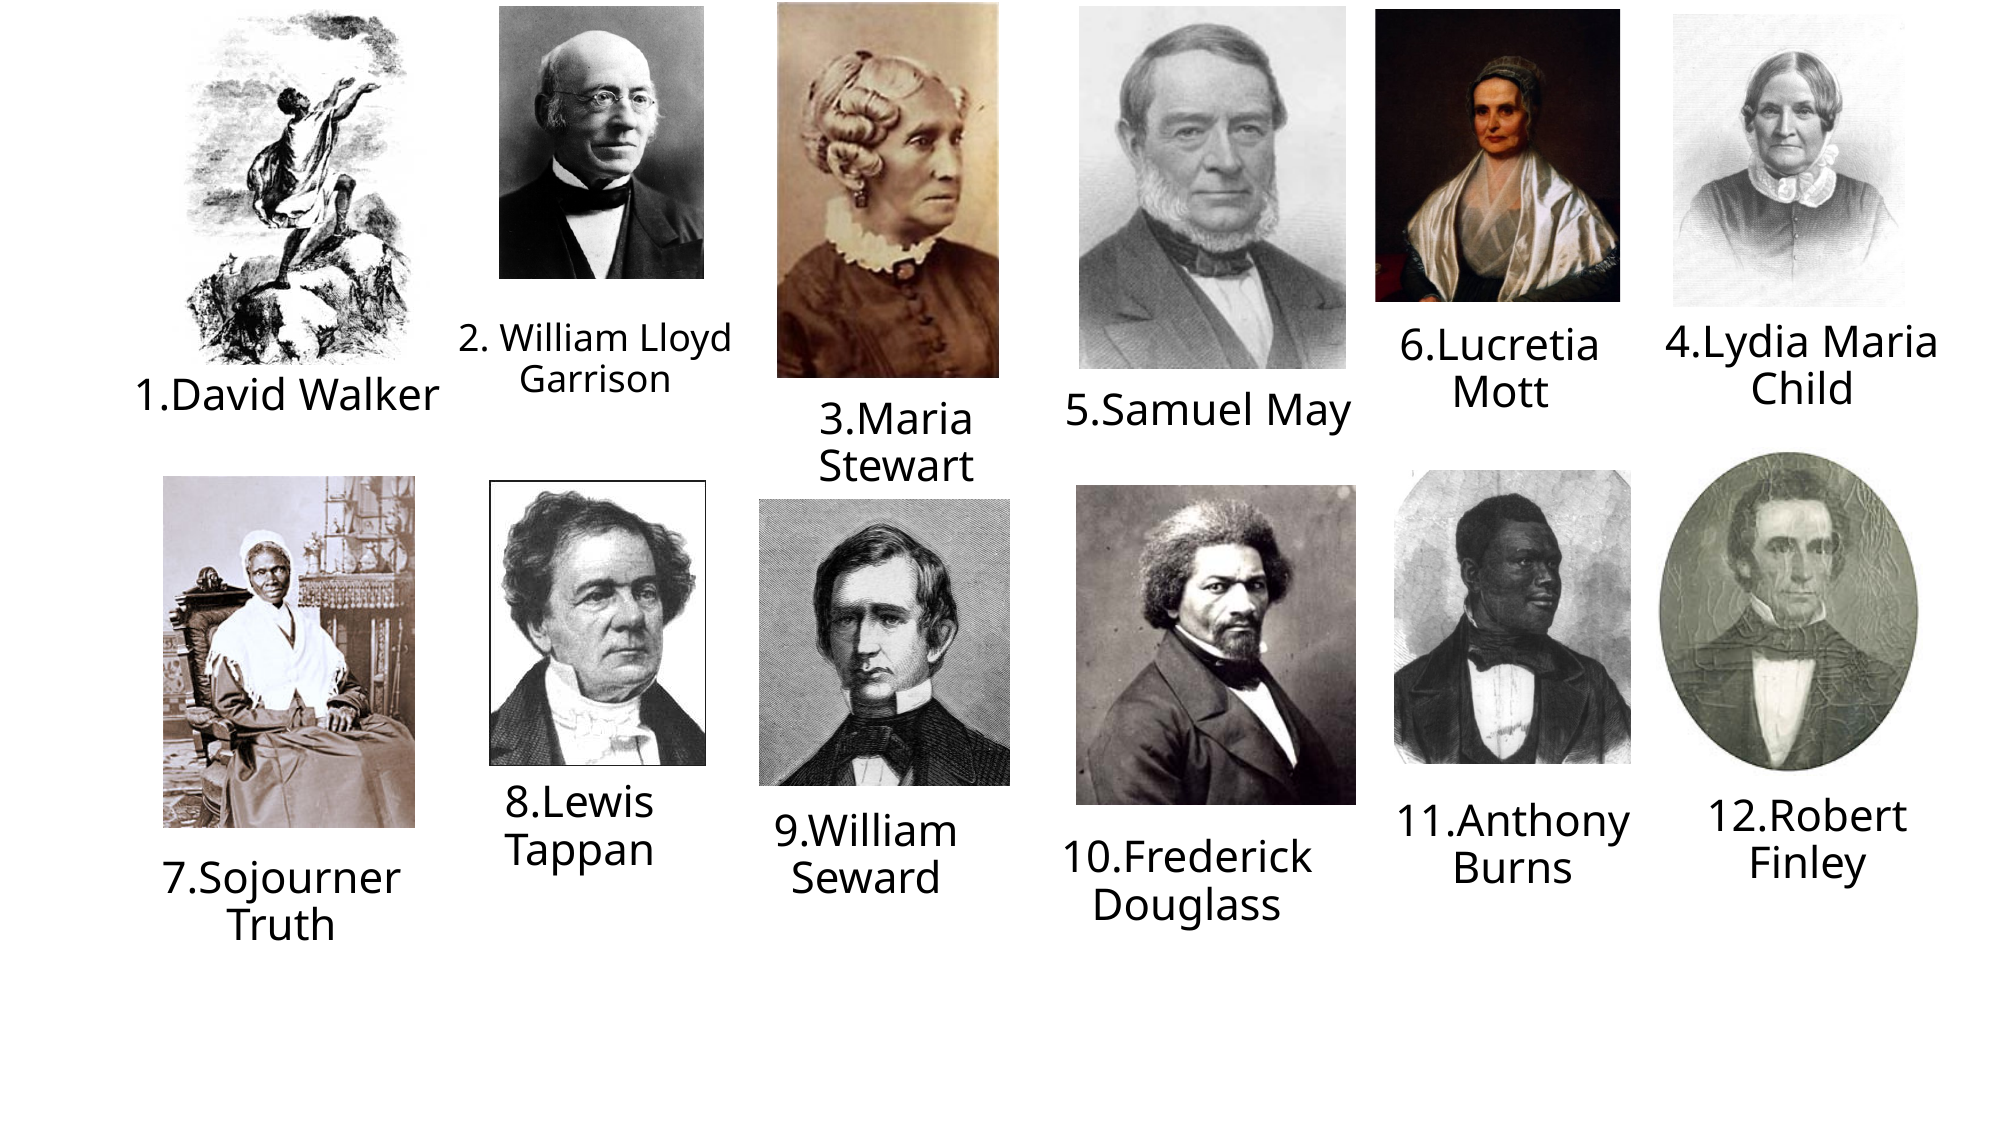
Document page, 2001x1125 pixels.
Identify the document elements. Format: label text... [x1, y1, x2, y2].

picture [777, 2, 999, 378]
text_box 11.Anthony Burns [1355, 790, 1670, 948]
text_box 4.Lydia Maria Child [1620, 311, 1985, 459]
text_box 12.Robert Finley [1669, 785, 1945, 933]
picture [489, 480, 706, 766]
picture [172, 9, 430, 365]
text_box 3.Maria Stewart [734, 388, 1025, 528]
text_box 2. William Lloyd Garrison [413, 311, 778, 442]
picture [1394, 470, 1631, 764]
text_box 9.William Seward [704, 800, 1029, 948]
list 1.David Walker [118, 364, 484, 495]
picture [1375, 9, 1621, 302]
picture [163, 476, 415, 828]
text_box 10.Frederick Douglass [1004, 827, 1370, 975]
picture [1673, 14, 1905, 307]
picture [1079, 6, 1346, 369]
picture [1656, 447, 1923, 776]
text_box 5.Samuel May [1025, 380, 1391, 528]
picture [759, 499, 1010, 786]
text_box 6.Lucretia Mott [1343, 315, 1657, 463]
picture [1076, 485, 1356, 805]
picture [499, 6, 704, 279]
text_box 8.Lewis Tappan [438, 772, 721, 916]
text_box 7.Sojourner Truth [99, 848, 464, 995]
